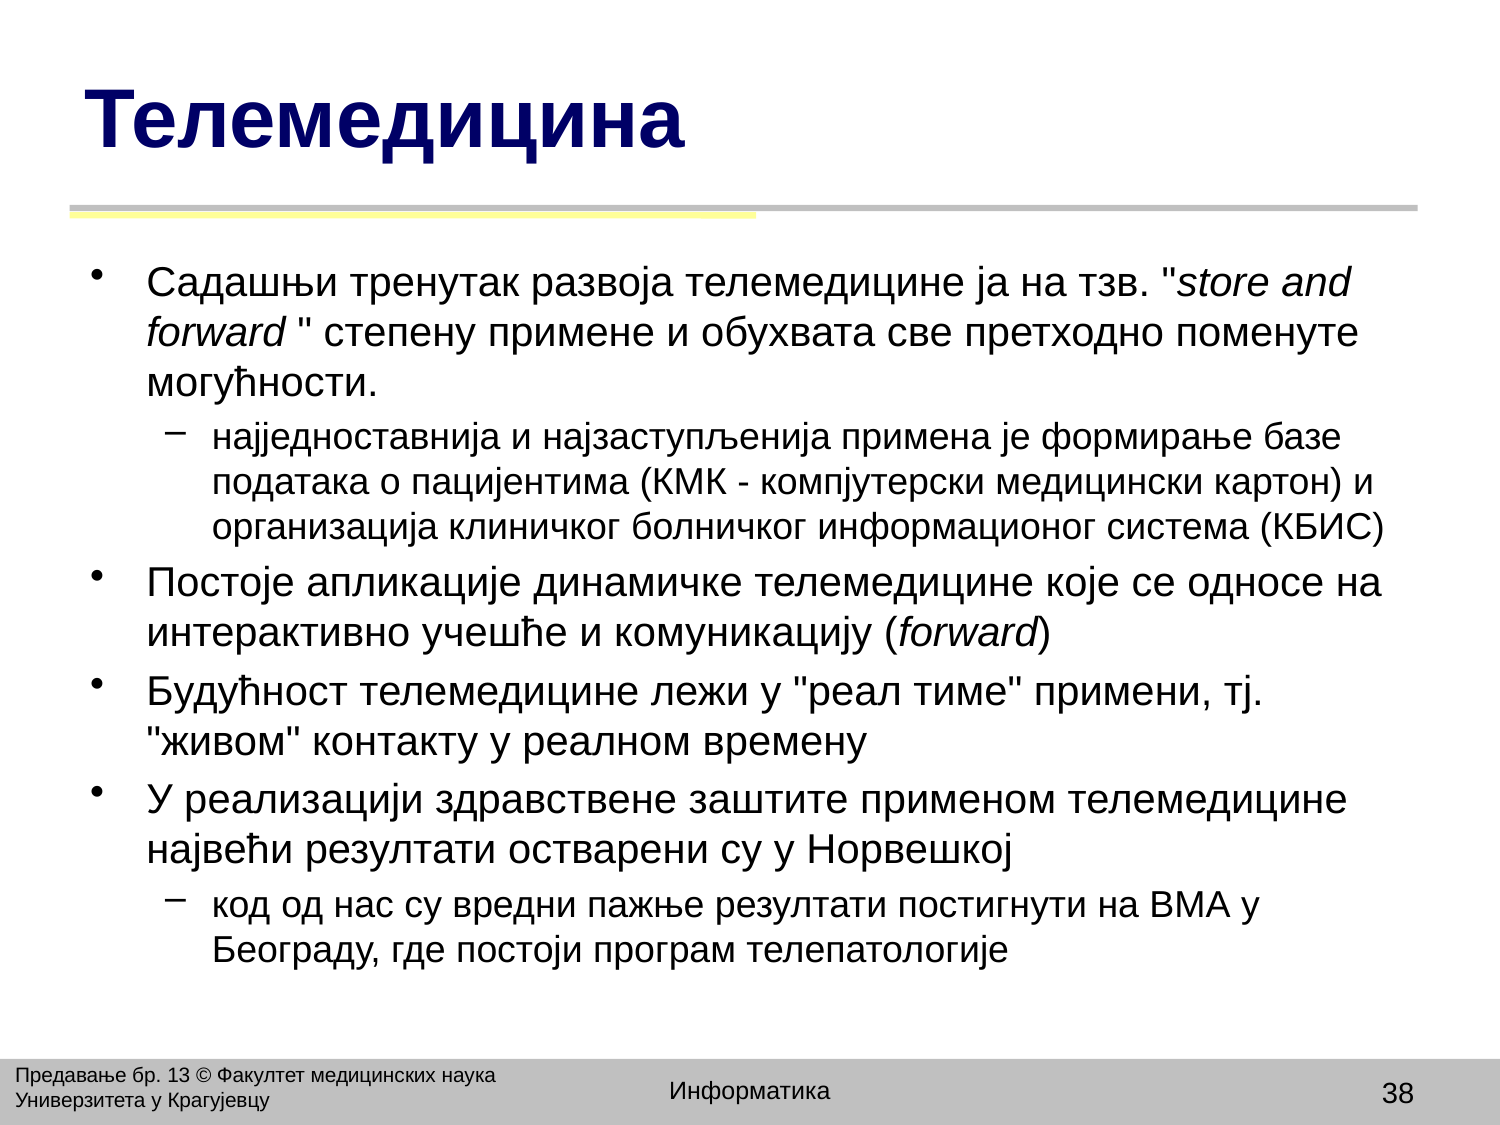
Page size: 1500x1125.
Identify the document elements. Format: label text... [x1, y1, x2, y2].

slide_number Предавање бр. 13 © Факултет медицинских наука Универзитета у Крагујевцу [0, 1053, 617, 1108]
list Садашњи тренутак развоја телемедицине ја на тзв. "store and forward " степену примене и обухвата све претходно поменуте могућности. најједноставнија и најзаступљенија примена је формирање базе података о пацијентима (КМК - компјутерски медицински картон) и организација клиничког болничког информационог система (КБИС) Постоје апликације динамичке телемедицине које се односе на интерактивно учешће и комуникацију (forward) Будућност телемедицине лежи у "реал тиме" примени, тј. "живом" контакту у реалном времену У реализацији здравствене заштите применом телемедицине највећи резултати остварени су у Норвешкој код од нас су вредни пажње резултати постигнути на ВМА у Београду, где постоји програм телепатологије [74, 246, 1426, 1023]
title Телемедицина [69, 19, 1426, 208]
footer Информатика [512, 1066, 988, 1125]
slide_number 38 [1079, 1066, 1430, 1125]
